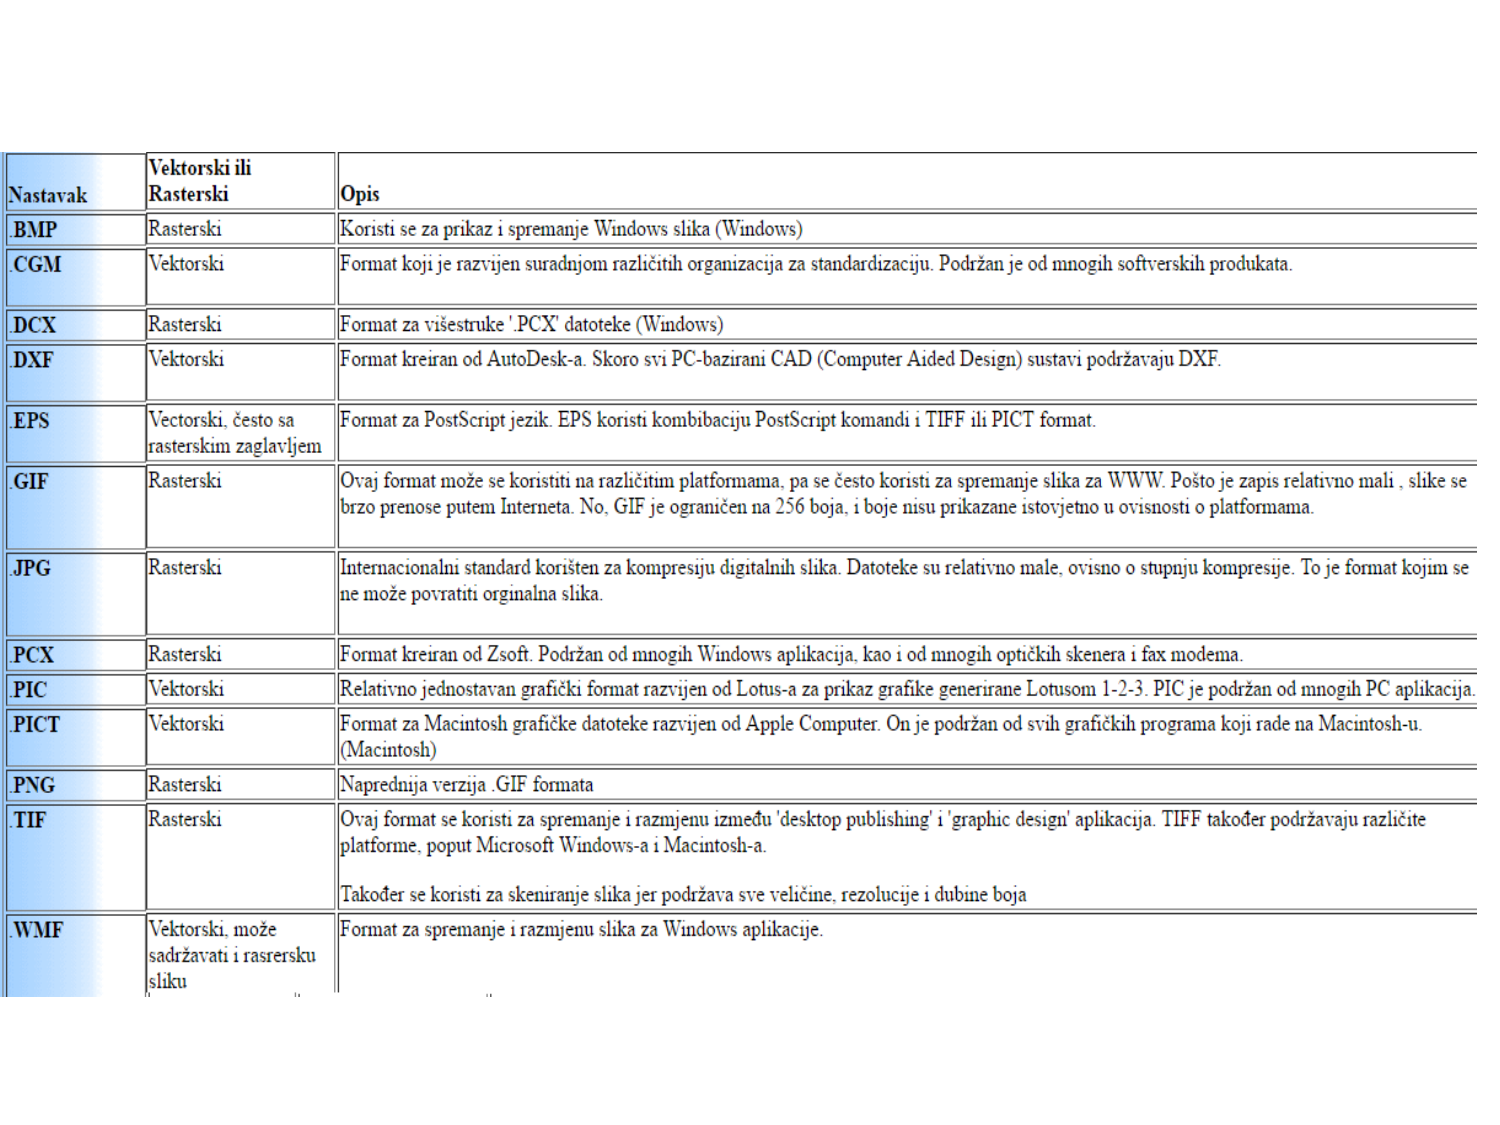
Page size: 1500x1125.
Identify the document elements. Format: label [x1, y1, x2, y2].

picture [0, 152, 1477, 997]
